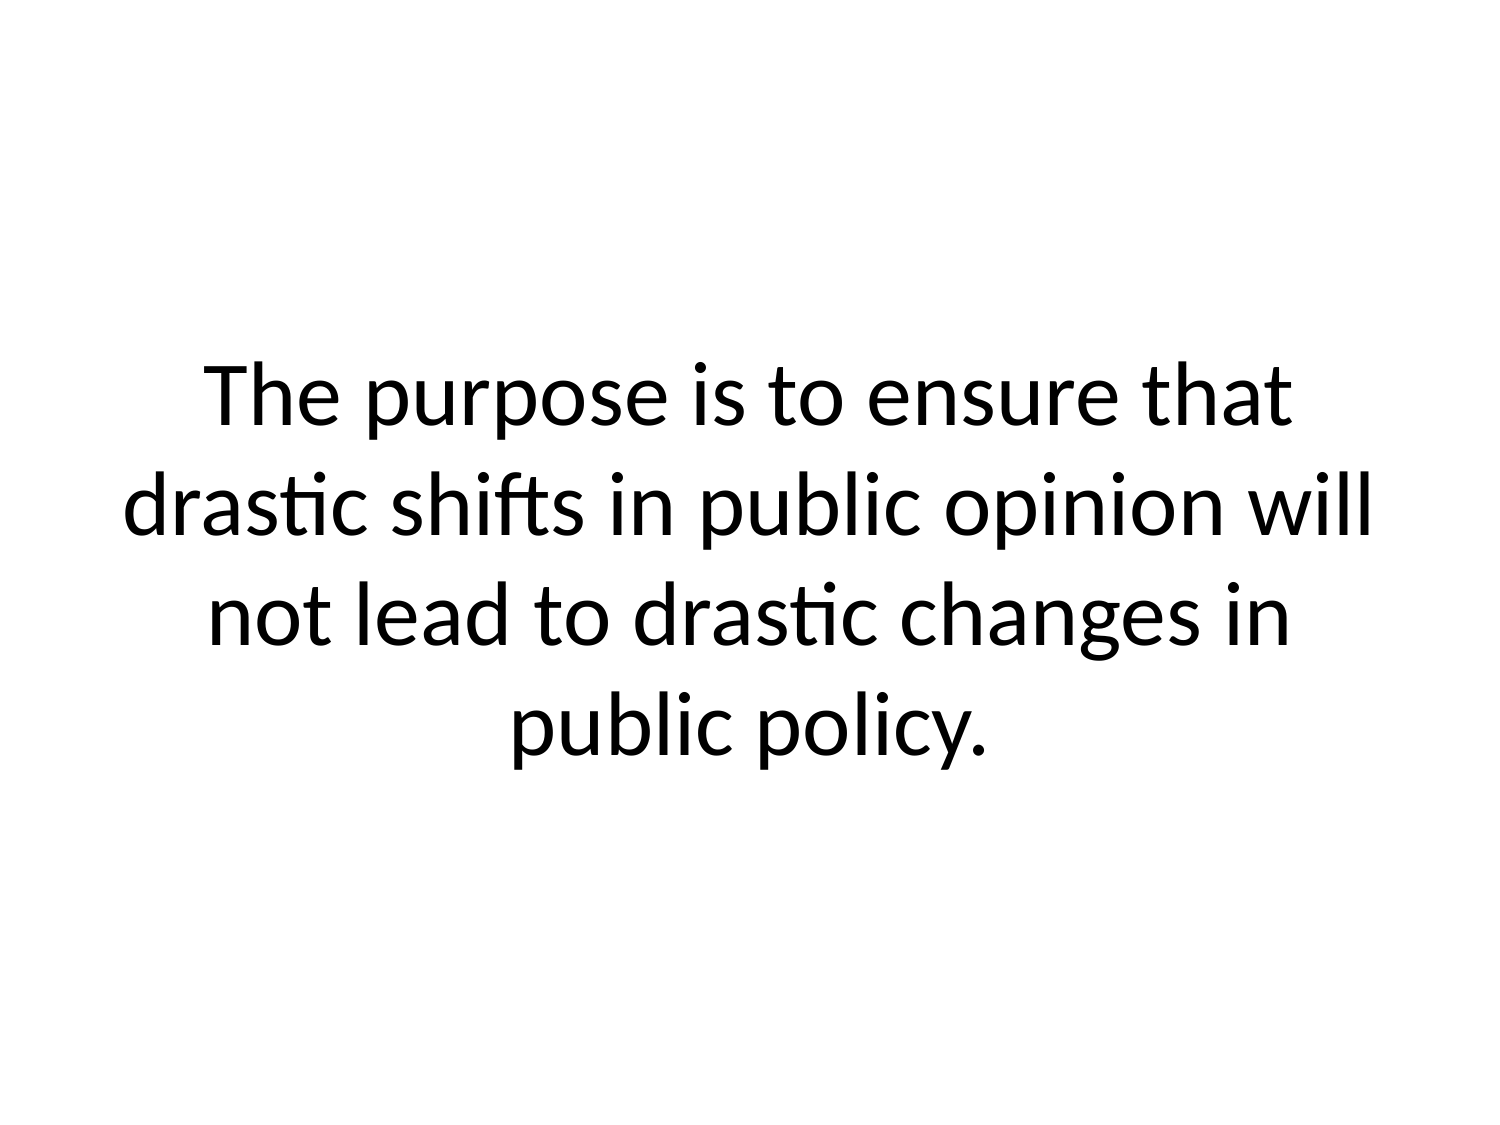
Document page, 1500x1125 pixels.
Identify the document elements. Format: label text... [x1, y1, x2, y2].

title The purpose is to ensure that drastic shifts in public opinion will not lead to drastic changes in public policy. [74, 44, 1426, 1063]
